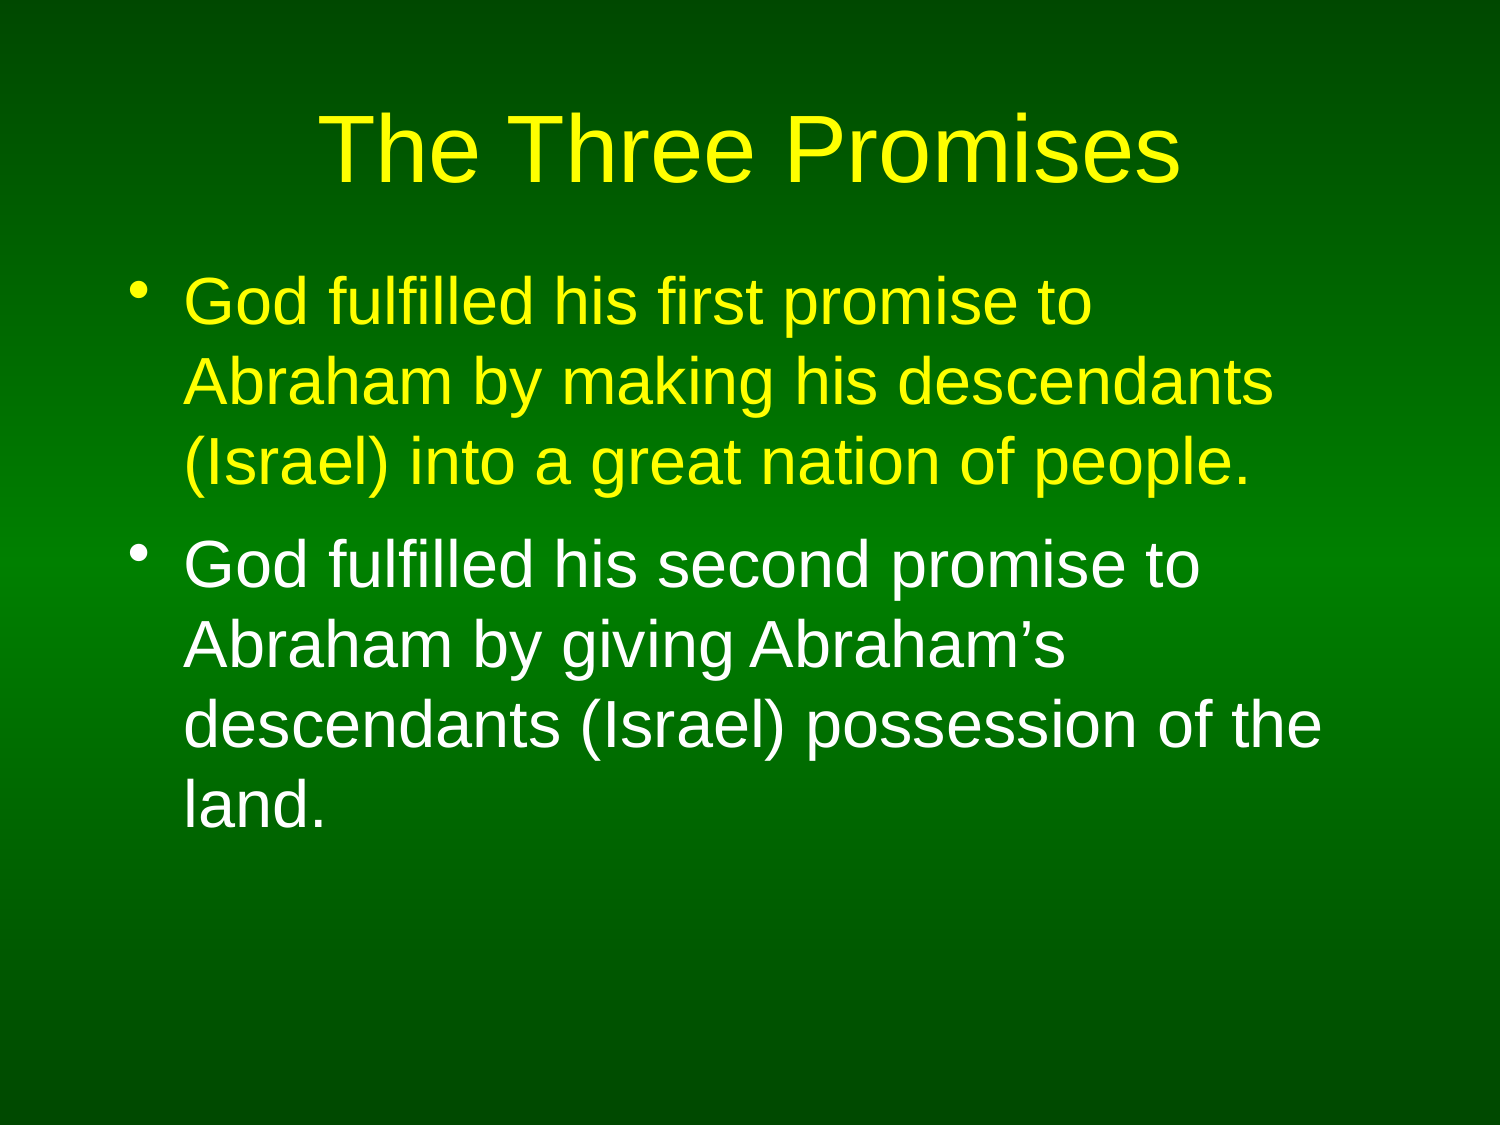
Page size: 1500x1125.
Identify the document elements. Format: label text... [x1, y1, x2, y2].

title The Three Promises [37, 50, 1463, 238]
list God fulfilled his first promise to Abraham by making his descendants (Israel) into a great nation of people. God fulfilled his second promise to Abraham by giving Abraham’s descendants (Israel) possession of the land. [112, 249, 1388, 1088]
